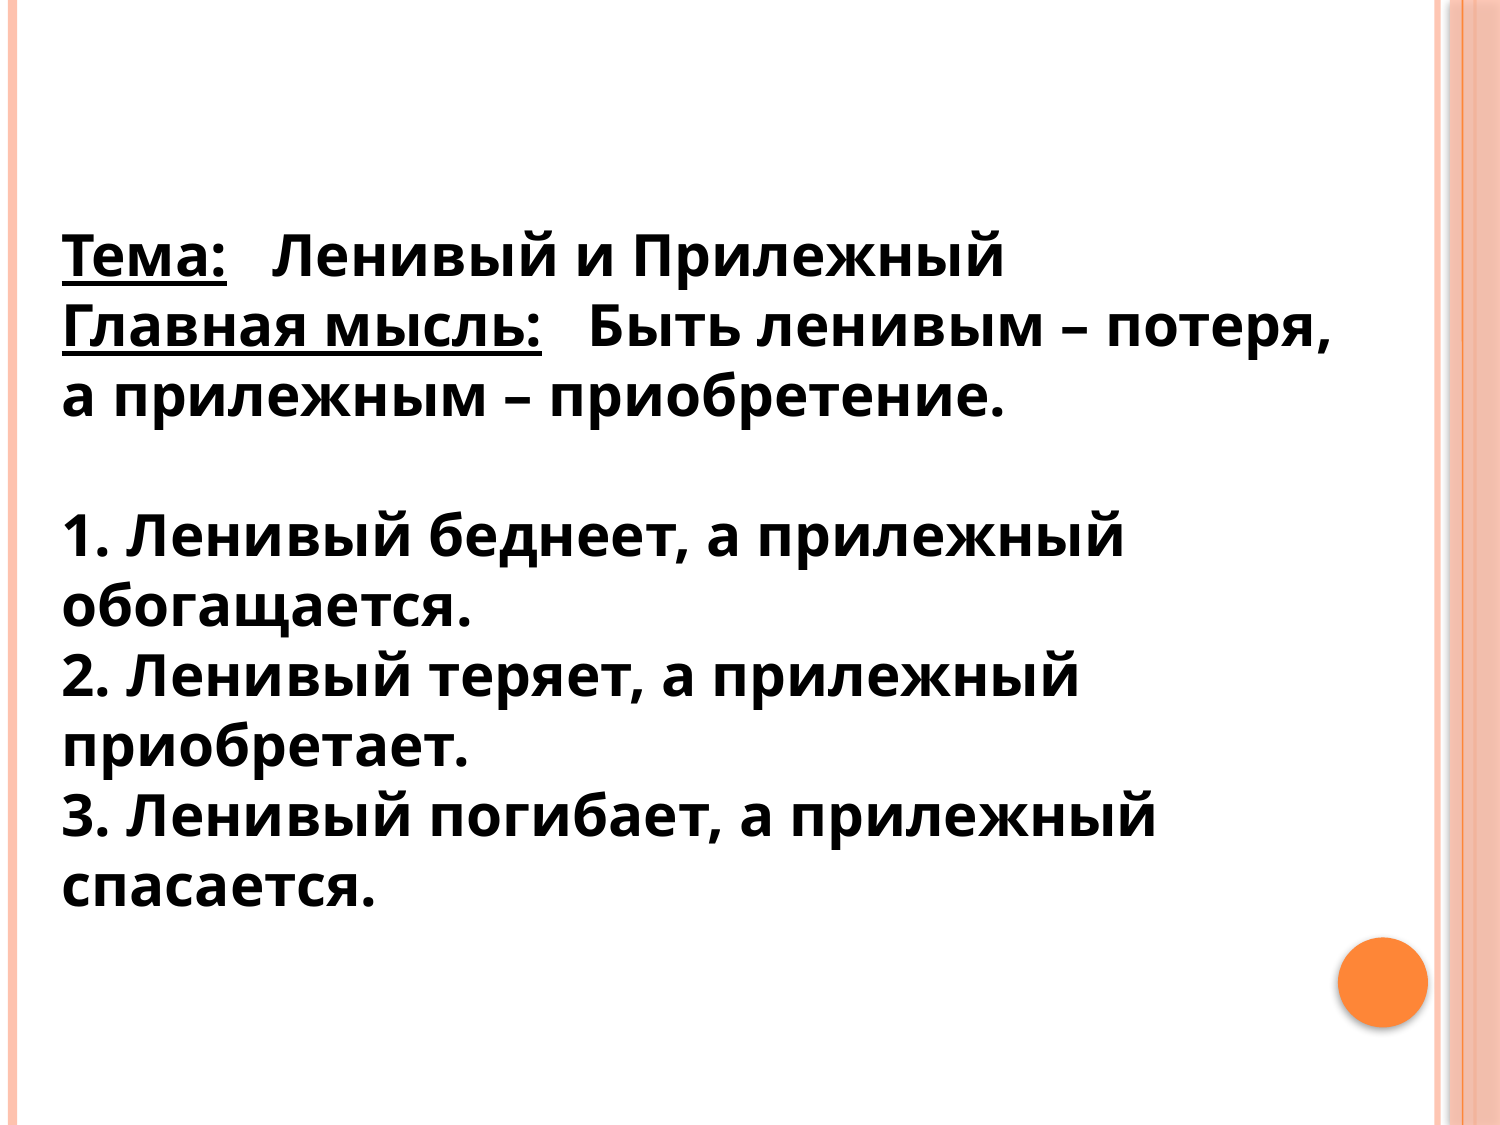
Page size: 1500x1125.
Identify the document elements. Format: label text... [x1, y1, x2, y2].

text_box Тема: Ленивый и Прилежный Главная мысль: Быть ленивым – потеря, а прилежным – приобретение. 1. Ленивый беднеет, а прилежный обогащается. 2. Ленивый теряет, а прилежный приобретает. 3. Ленивый погибает, а прилежный спасается. [46, 210, 1395, 926]
